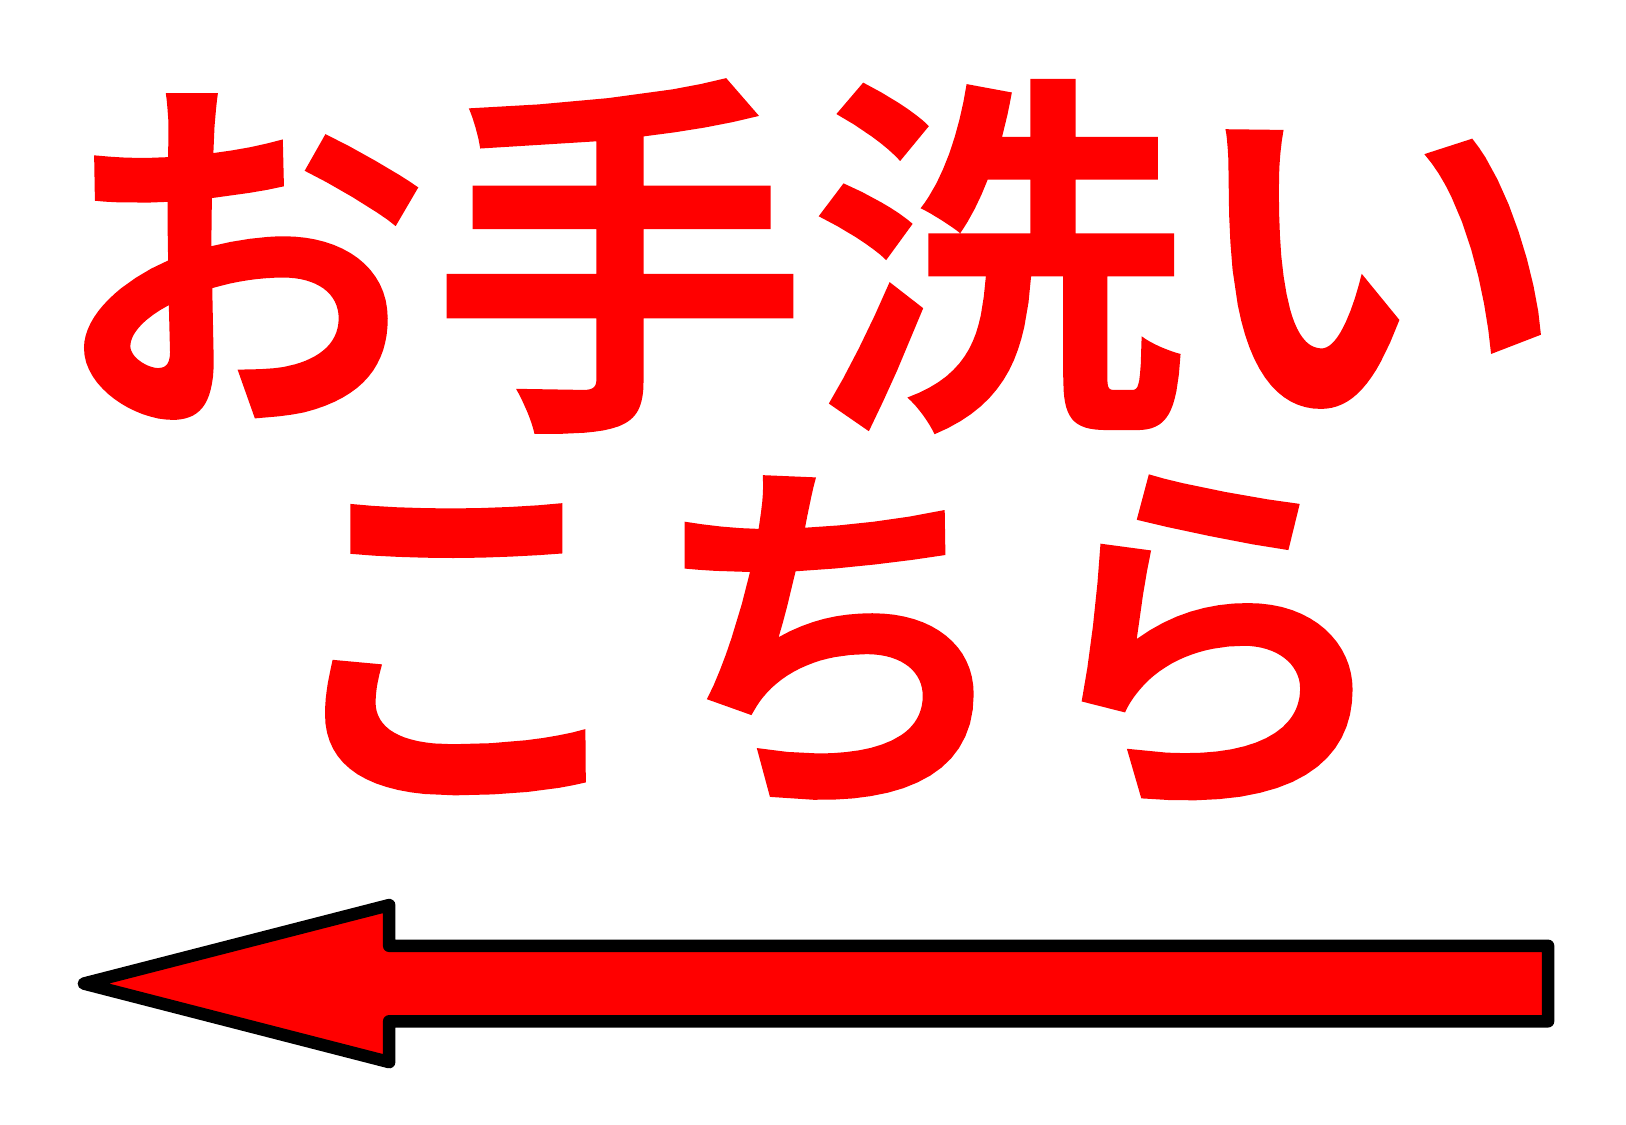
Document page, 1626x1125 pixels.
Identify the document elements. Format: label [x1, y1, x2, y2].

text_box [81, 903, 1551, 1065]
